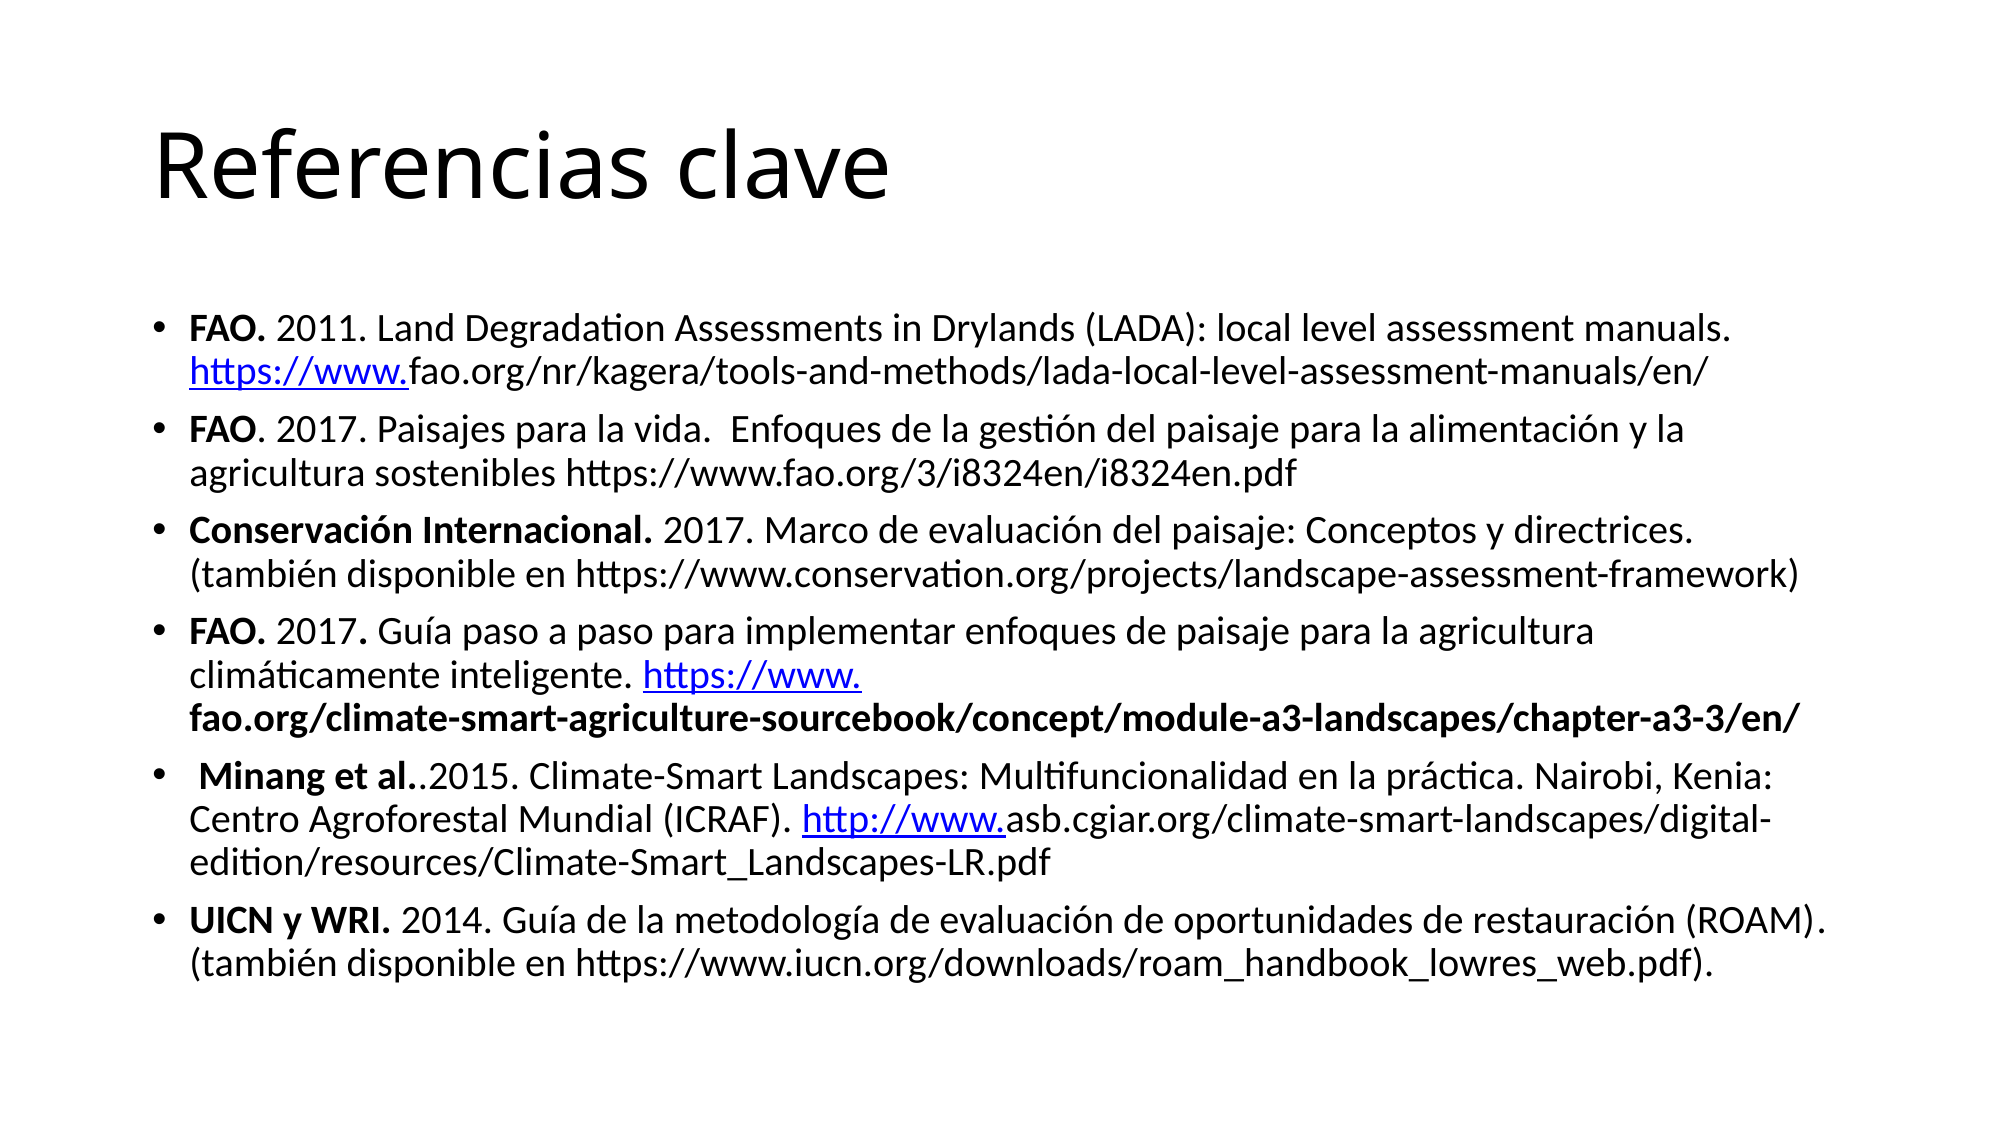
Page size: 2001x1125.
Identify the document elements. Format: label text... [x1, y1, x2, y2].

list FAO. 2011. Land Degradation Assessments in Drylands (LADA): local level assessment manuals. https://www.fao.org/nr/kagera/tools-and-methods/lada-local-level-assessment-manuals/en/ FAO. 2017. Paisajes para la vida. Enfoques de la gestión del paisaje para la alimentación y la agricultura sostenibles https://www.fao.org/3/i8324en/i8324en.pdf Conservación Internacional. 2017. Marco de evaluación del paisaje: Conceptos y directrices. (también disponible en https://www.conservation.org/projects/landscape-assessment-framework) FAO. 2017. Guía paso a paso para implementar enfoques de paisaje para la agricultura climáticamente inteligente. https://www.fao.org/climate-smart-agriculture-sourcebook/concept/module-a3-landscapes/chapter-a3-3/en/ Minang et al..2015. Climate-Smart Landscapes: Multifuncionalidad en la práctica. Nairobi, Kenia: Centro Agroforestal Mundial (ICRAF). http://www.asb.cgiar.org/climate-smart-landscapes/digital-edition/resources/Climate-Smart_Landscapes-LR.pdf UICN y WRI. 2014. Guía de la metodología de evaluación de oportunidades de restauración (ROAM). (también disponible en https://www.iucn.org/downloads/roam_handbook_lowres_web.pdf). [137, 299, 1863, 1014]
title Referencias clave [137, 59, 1863, 278]
